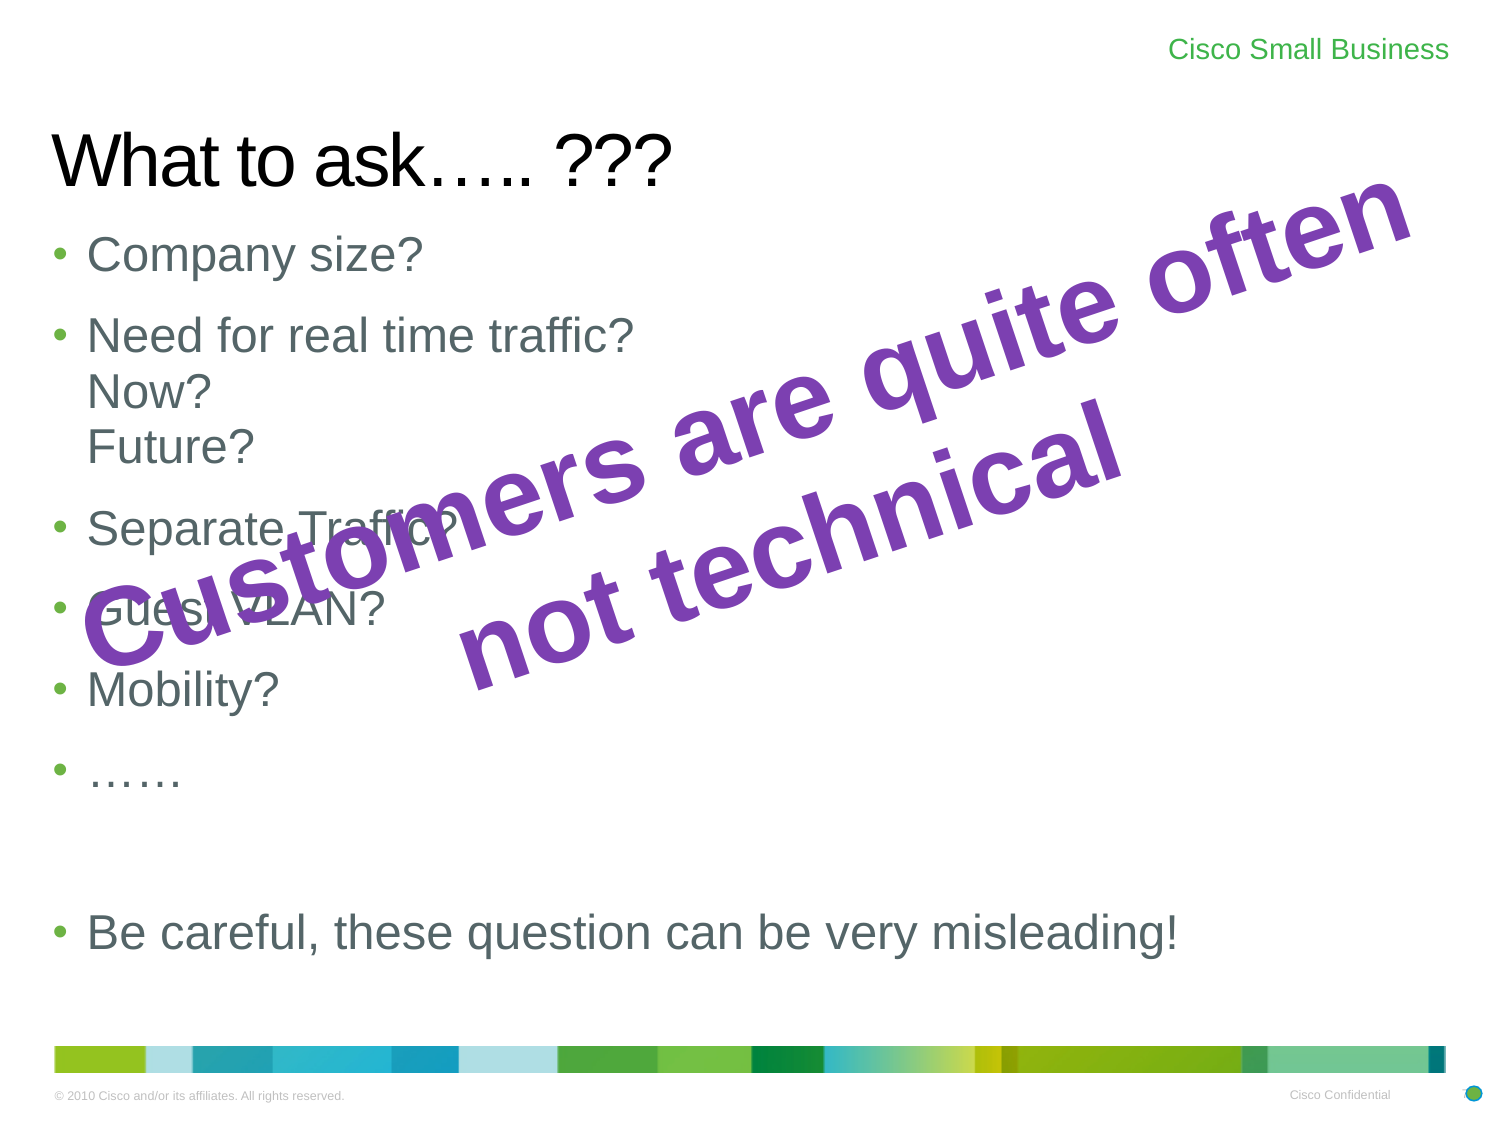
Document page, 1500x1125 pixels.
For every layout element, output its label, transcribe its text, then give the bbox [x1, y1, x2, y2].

title What to ask….. ??? [37, 70, 1447, 209]
text_box Customers are quite often not technical [44, 115, 1485, 838]
list Company size? Need for real time traffic? Now? Future? Separate Traffic? Guest VLAN? Mobility? …… Be careful, these question can be very misleading! [37, 219, 1441, 972]
text_box [1466, 1086, 1482, 1101]
picture [54, 1046, 1446, 1073]
